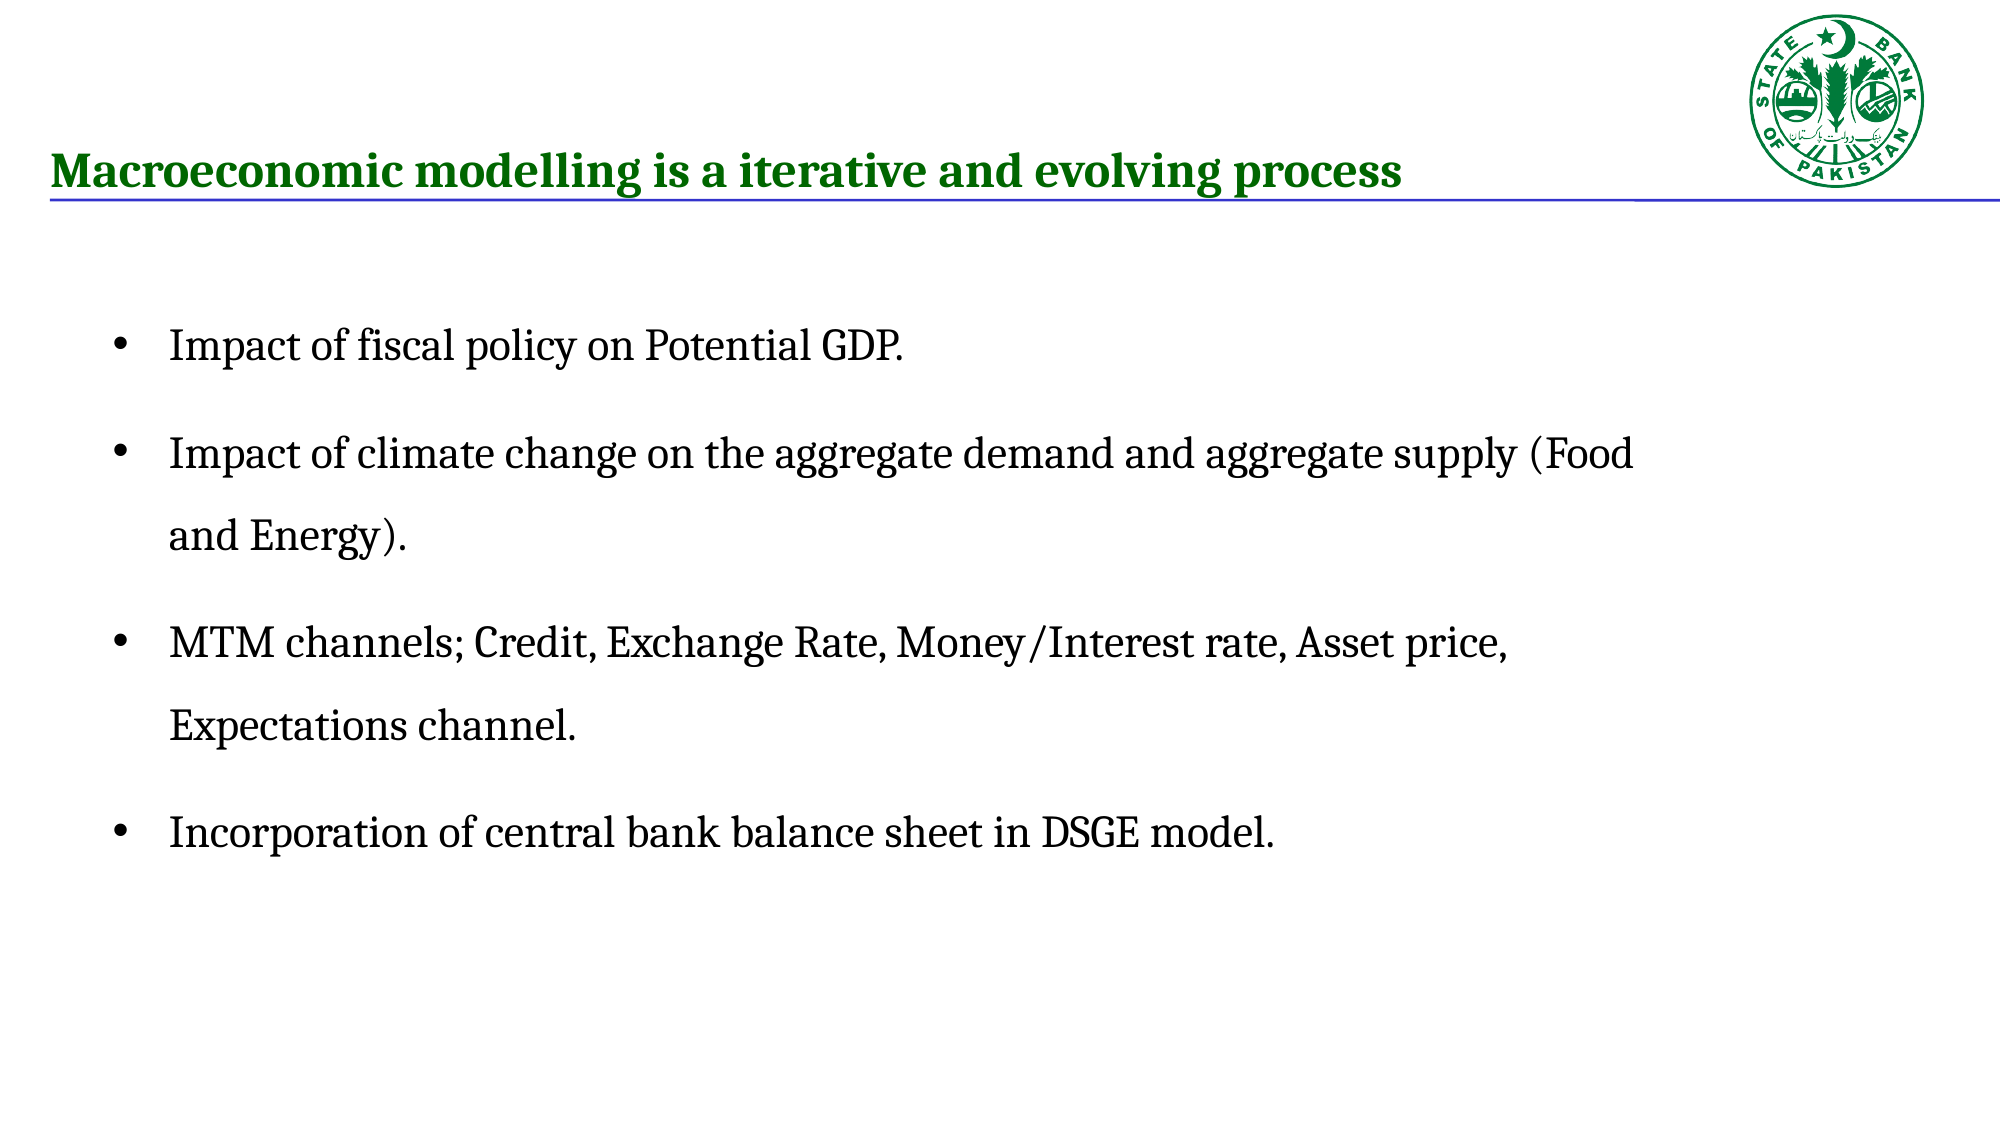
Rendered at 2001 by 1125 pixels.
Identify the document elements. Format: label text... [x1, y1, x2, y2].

title Macroeconomic modelling is a iterative and evolving process [49, 137, 1851, 202]
picture [1746, 10, 1927, 191]
list Impact of fiscal policy on Potential GDP. Impact of climate change on the aggregate demand and aggregate supply (Food and Energy). MTM channels; Credit, Exchange Rate, Money/Interest rate, Asset price, Expectations channel. Incorporation of central bank balance sheet in DSGE model. [112, 287, 1713, 944]
